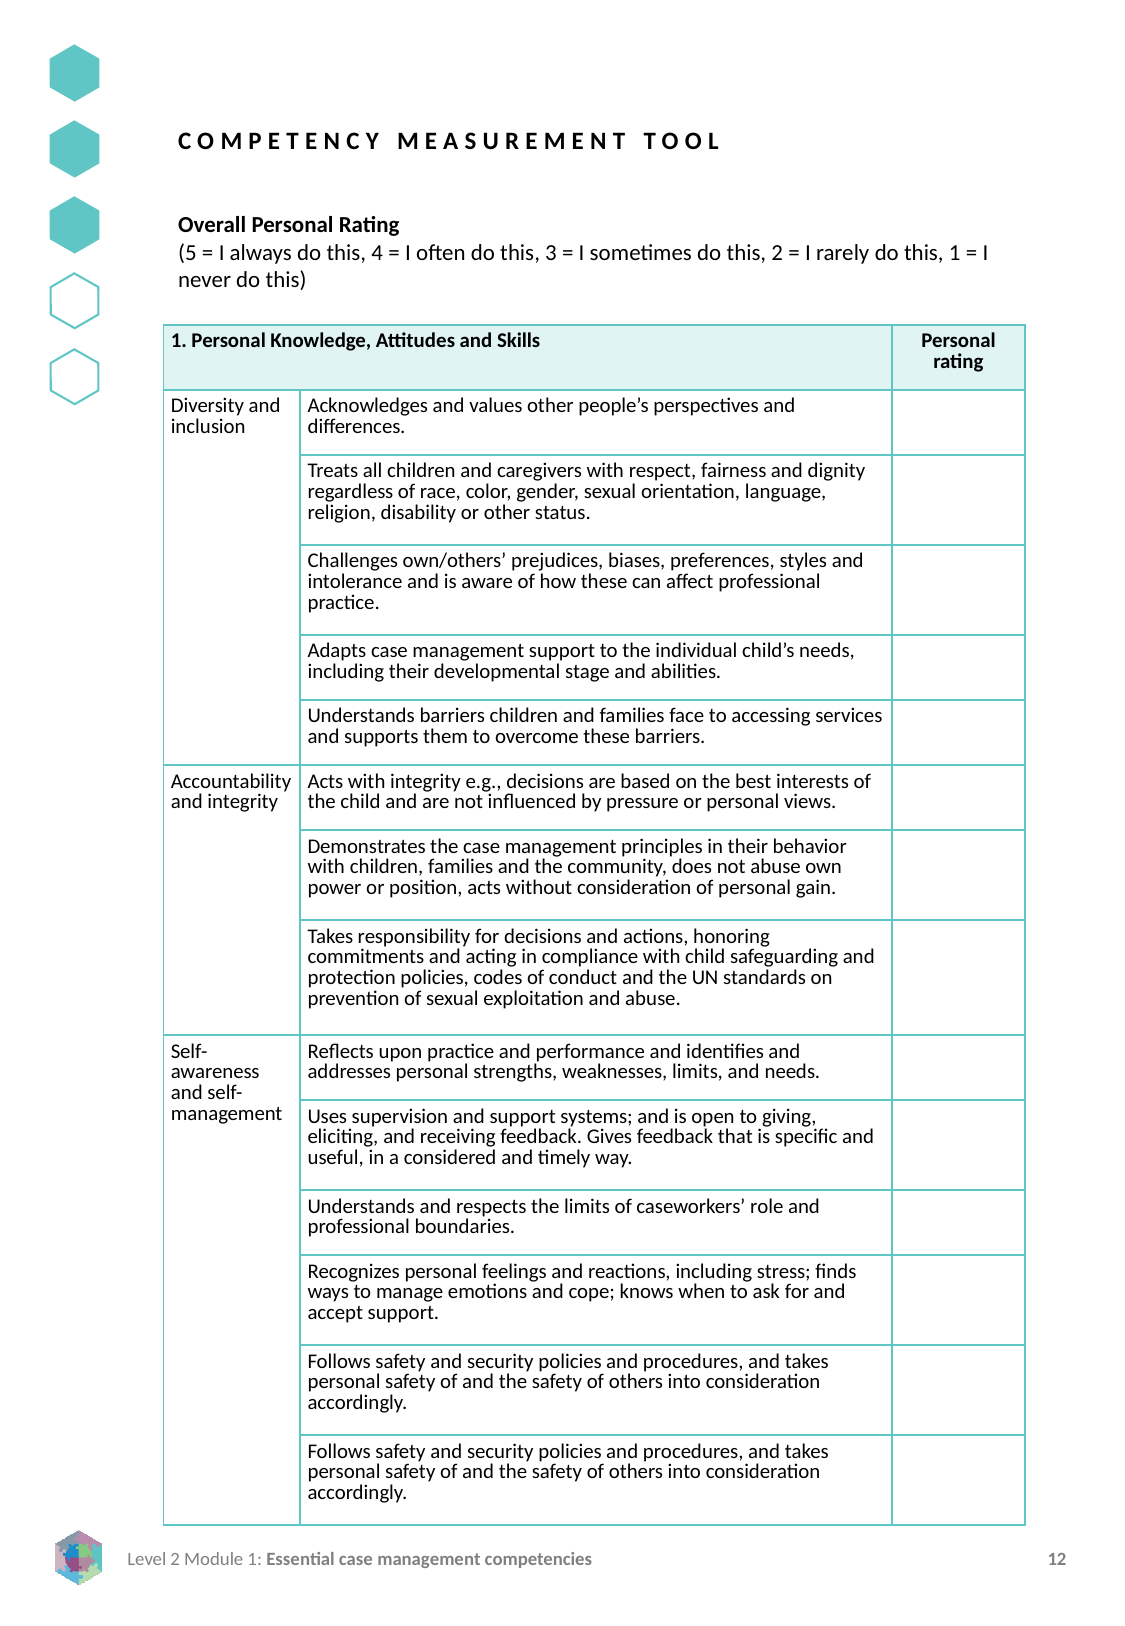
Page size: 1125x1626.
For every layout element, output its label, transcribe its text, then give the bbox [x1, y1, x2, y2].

table_cell [893, 1036, 1024, 1099]
table_cell Demonstrates the case management principles in their behavior with children, families and the community, does not abuse own power or position, acts without consideration of personal gain. [301, 831, 891, 919]
picture [55, 1530, 102, 1585]
table_cell Treats all children and caregivers with respect, fairness and dignity regardless of race, color, gender, sexual orientation, language, religion, disability or other status. [301, 456, 891, 544]
text_box [49, 120, 100, 178]
table_cell Follows safety and security policies and procedures, and takes personal safety of and the safety of others into consideration accordingly. [301, 1346, 891, 1434]
table_cell [893, 1346, 1024, 1434]
text_box COMPETENCY MEASUREMENT TOOL [163, 117, 1026, 162]
table_cell Recognizes personal feelings and reactions, including stress; finds ways to manage emotions and cope; knows when to ask for and accept support. [301, 1256, 891, 1344]
text_box [49, 348, 100, 406]
table_cell [893, 391, 1024, 454]
table_cell Adapts case management support to the individual child’s needs, including their developmental stage and abilities. [301, 636, 891, 699]
table_cell Uses supervision and support systems; and is open to giving, eliciting, and receiving feedback. Gives feedback that is specific and useful, in a considered and timely way. [301, 1101, 891, 1189]
table_cell Reflects upon practice and performance and identifies and addresses personal strengths, weaknesses, limits, and needs. [301, 1036, 891, 1099]
table_cell Follows safety and security policies and procedures, and takes personal safety of and the safety of others into consideration accordingly. [301, 1436, 891, 1524]
table_cell [893, 1436, 1024, 1524]
table_cell [893, 546, 1024, 634]
text_box Overall Personal Rating (5 = I always do this, 4 = I often do this, 3 = I sometimes do this, 2 = I rarely do this, 1 = I never do this) [163, 202, 1026, 300]
table_cell [893, 831, 1024, 919]
table_cell [893, 456, 1024, 544]
table_cell [893, 636, 1024, 699]
table_cell Understands and respects the limits of caseworkers’ role and professional boundaries. [301, 1191, 891, 1254]
table_cell Takes responsibility for decisions and actions, honoring commitments and acting in compliance with child safeguarding and protection policies, codes of conduct and the UN standards on prevention of sexual exploitation and abuse. [301, 921, 891, 1034]
table_cell [893, 921, 1024, 1034]
table_cell Self-awareness and self-management [164, 1036, 299, 1524]
table_cell [893, 1191, 1024, 1254]
table_cell Accountability and integrity [164, 766, 299, 1034]
table_cell Challenges own/others’ prejudices, biases, preferences, styles and intolerance and is aware of how these can affect professional practice. [301, 546, 891, 634]
table_cell [893, 1256, 1024, 1344]
table_header 1. Personal Knowledge, Attitudes and Skills [164, 326, 891, 389]
table_cell [893, 1101, 1024, 1189]
table_cell [893, 701, 1024, 764]
table_cell Diversity and inclusion [164, 391, 299, 764]
table_cell Acknowledges and values other people’s perspectives and differences. [301, 391, 891, 454]
table_cell [893, 766, 1024, 829]
table_header Personal rating [893, 326, 1024, 389]
text_box [49, 272, 100, 330]
text_box [49, 196, 100, 254]
text_box [49, 44, 100, 102]
table_cell Understands barriers children and families face to accessing services and supports them to overcome these barriers. [301, 701, 891, 764]
table_cell Acts with integrity e.g., decisions are based on the best interests of the child and are not influenced by pressure or personal views. [301, 766, 891, 829]
